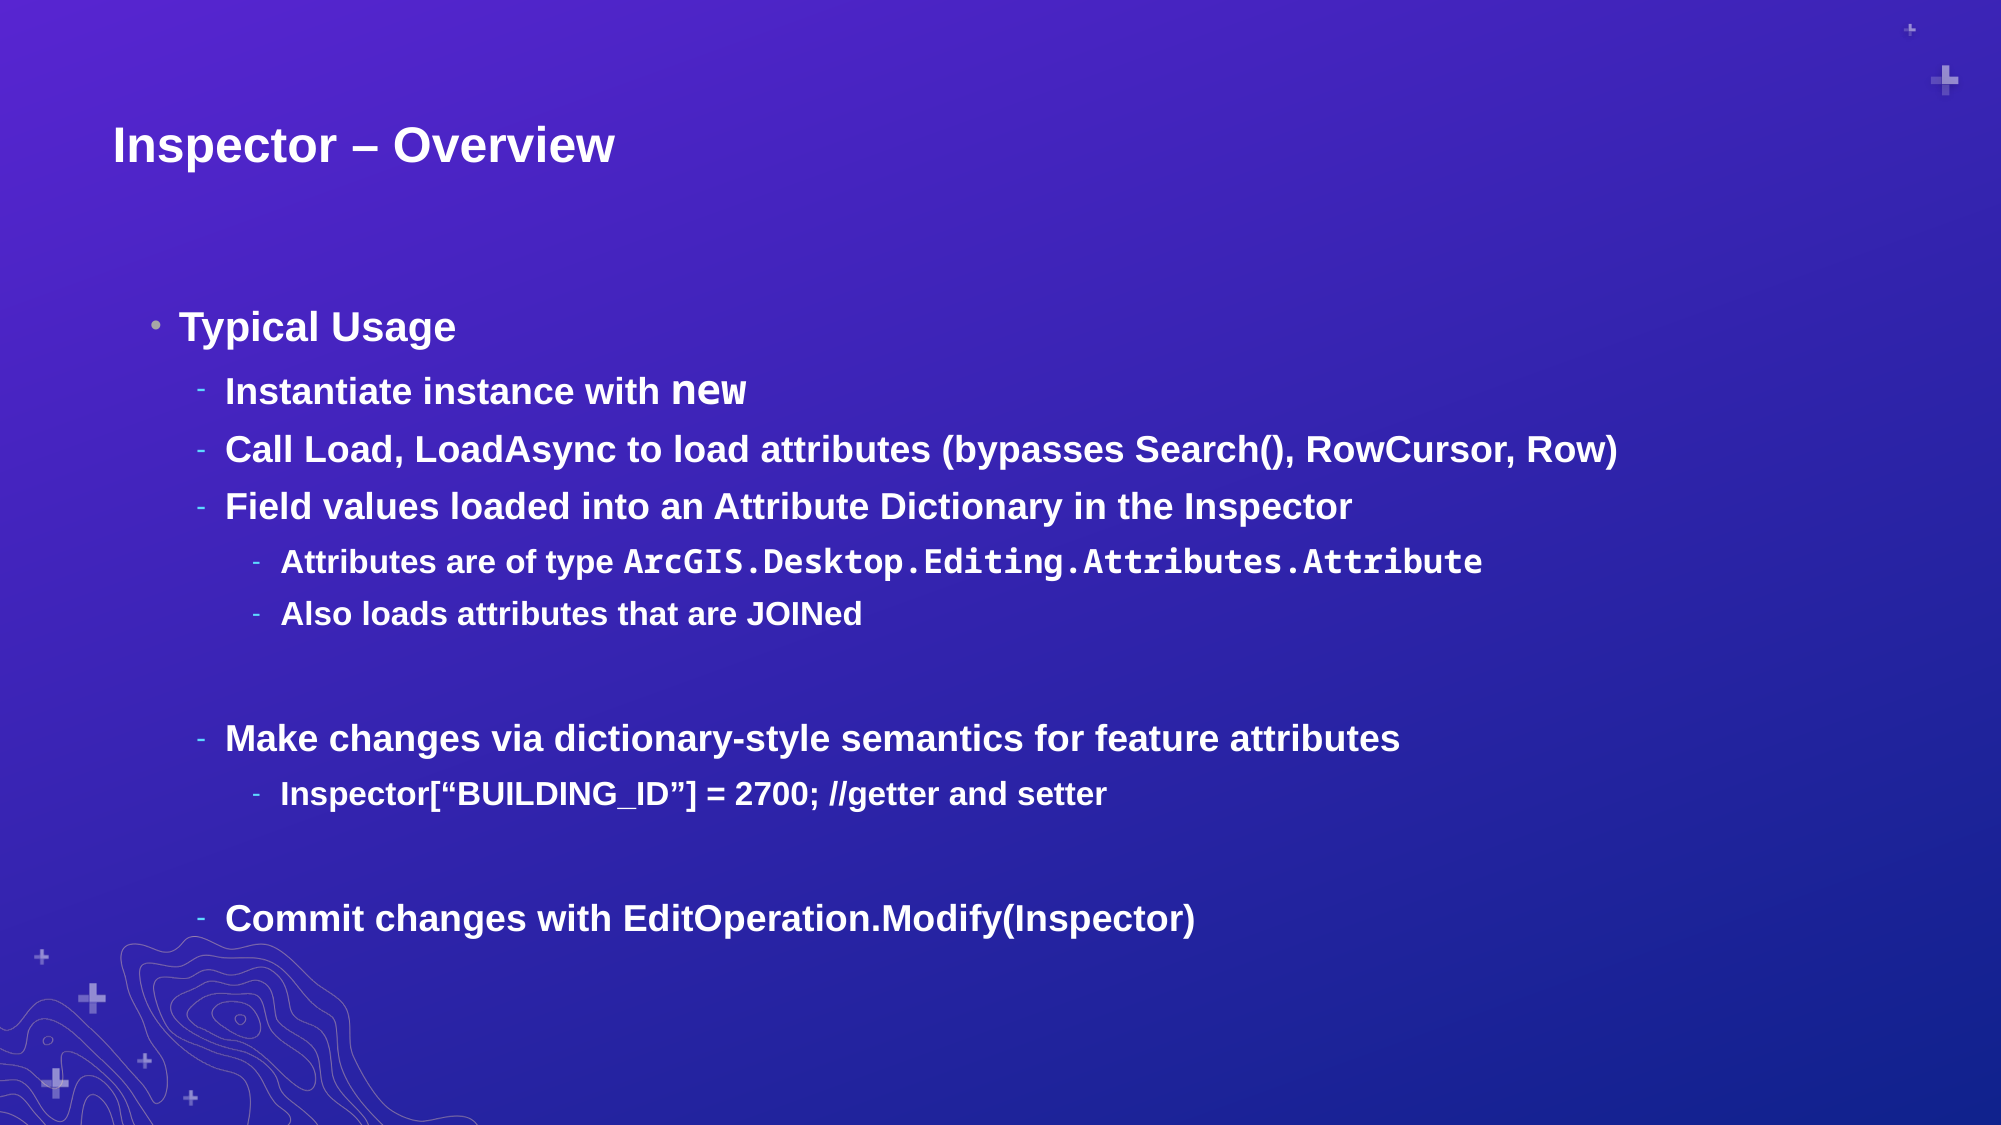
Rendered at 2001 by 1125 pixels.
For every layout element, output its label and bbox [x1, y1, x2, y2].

text_box [0, 0, 2000, 1125]
